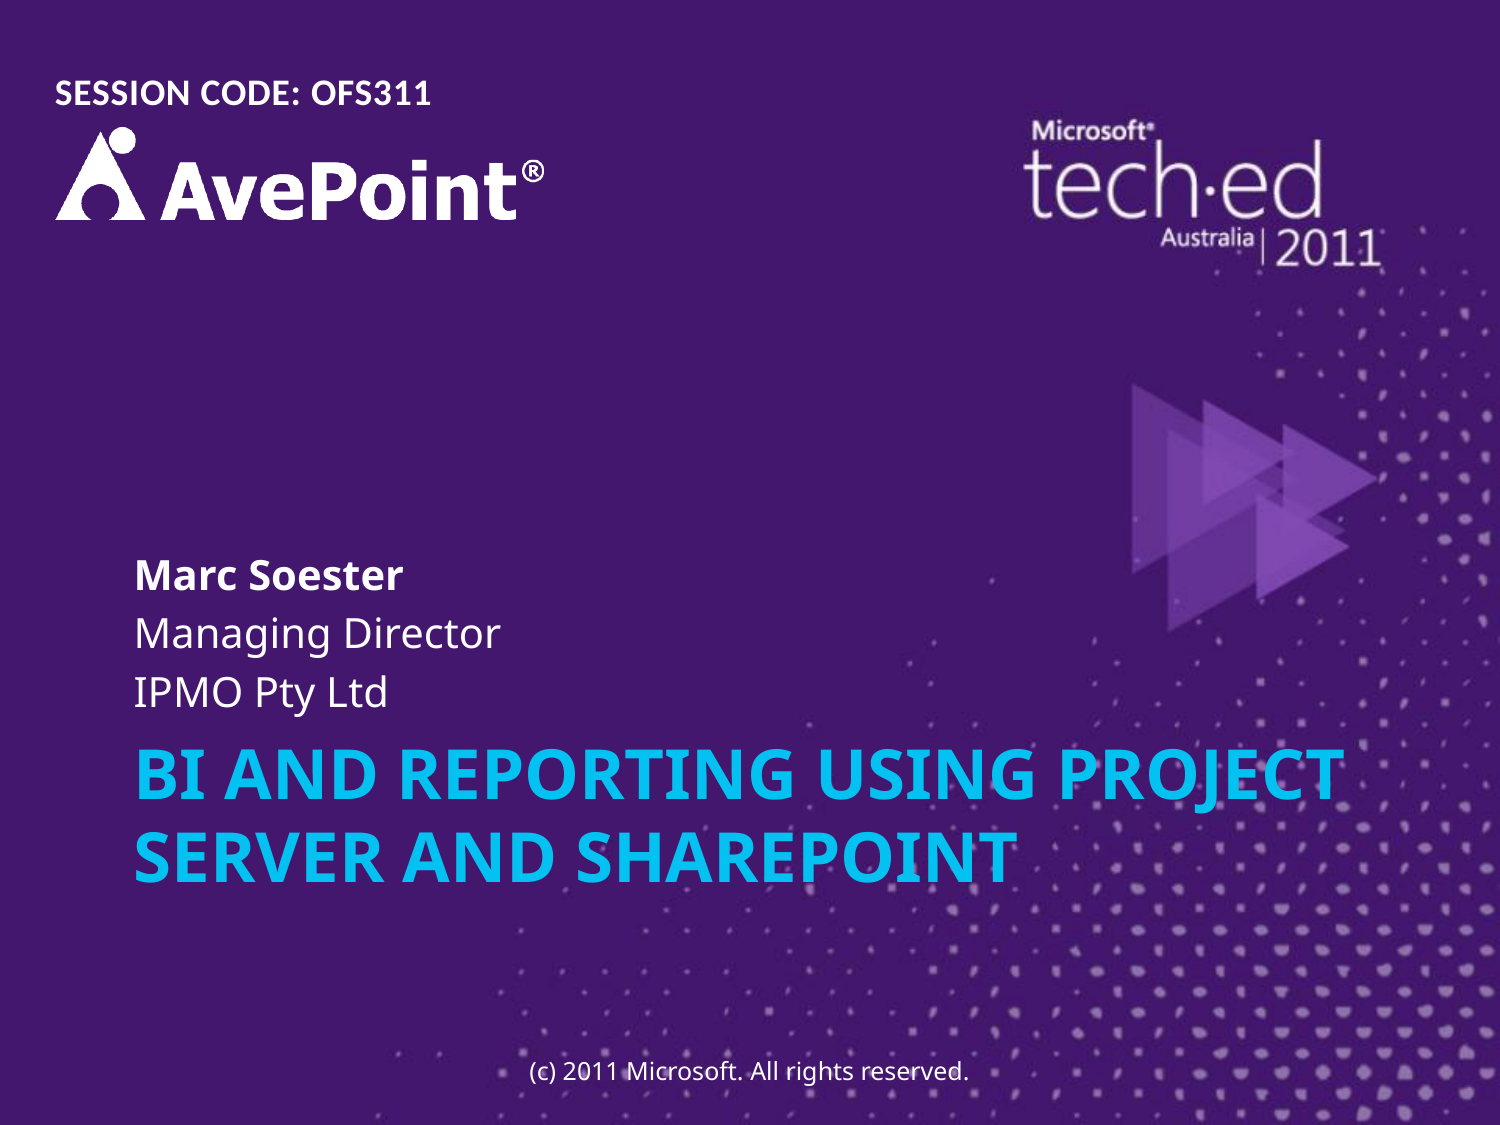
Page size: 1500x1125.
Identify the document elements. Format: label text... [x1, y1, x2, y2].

text_box SESSION CODE: OFS311 [54, 73, 647, 114]
title BI and Reporting using Project Server and SharePoint [118, 723, 1394, 947]
footer (c) 2011 Microsoft. All rights reserved. [512, 1042, 988, 1103]
picture [0, 0, 1500, 1125]
list Marc Soester Managing Director IPMO Pty Ltd [118, 476, 1394, 723]
